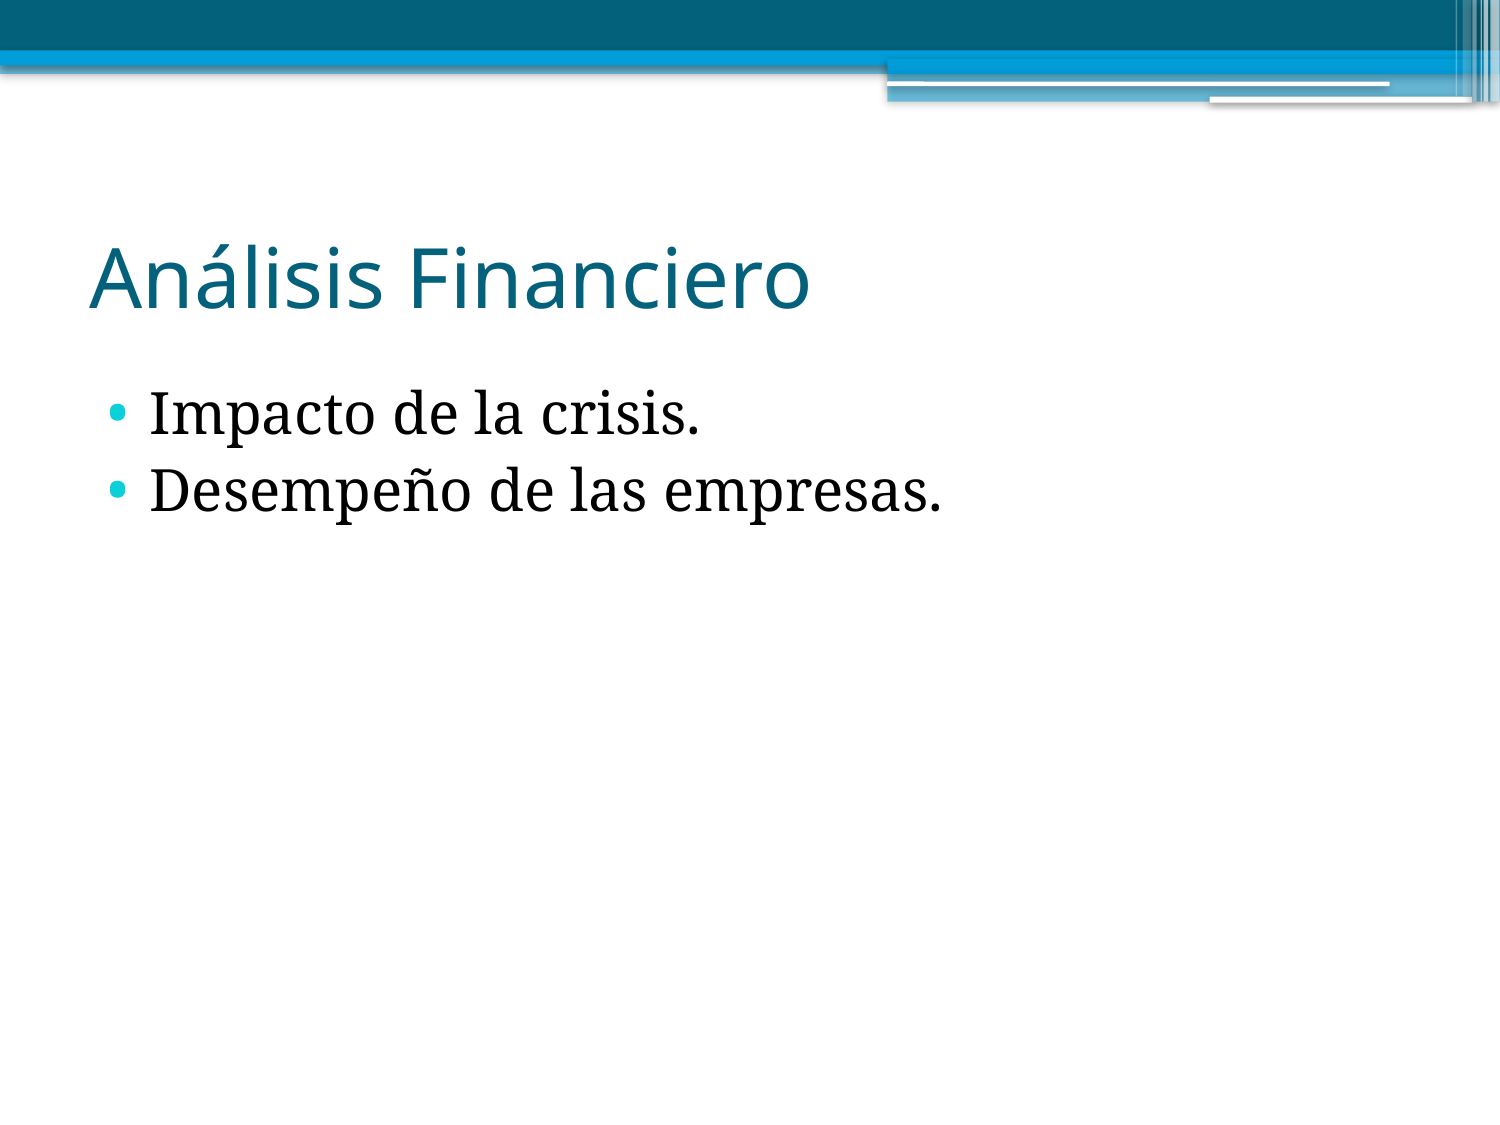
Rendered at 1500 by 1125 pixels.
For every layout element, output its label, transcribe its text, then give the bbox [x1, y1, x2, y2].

list Impacto de la crisis. Desempeño de las empresas. [75, 368, 1425, 1079]
title Análisis Financiero [75, 187, 1425, 363]
